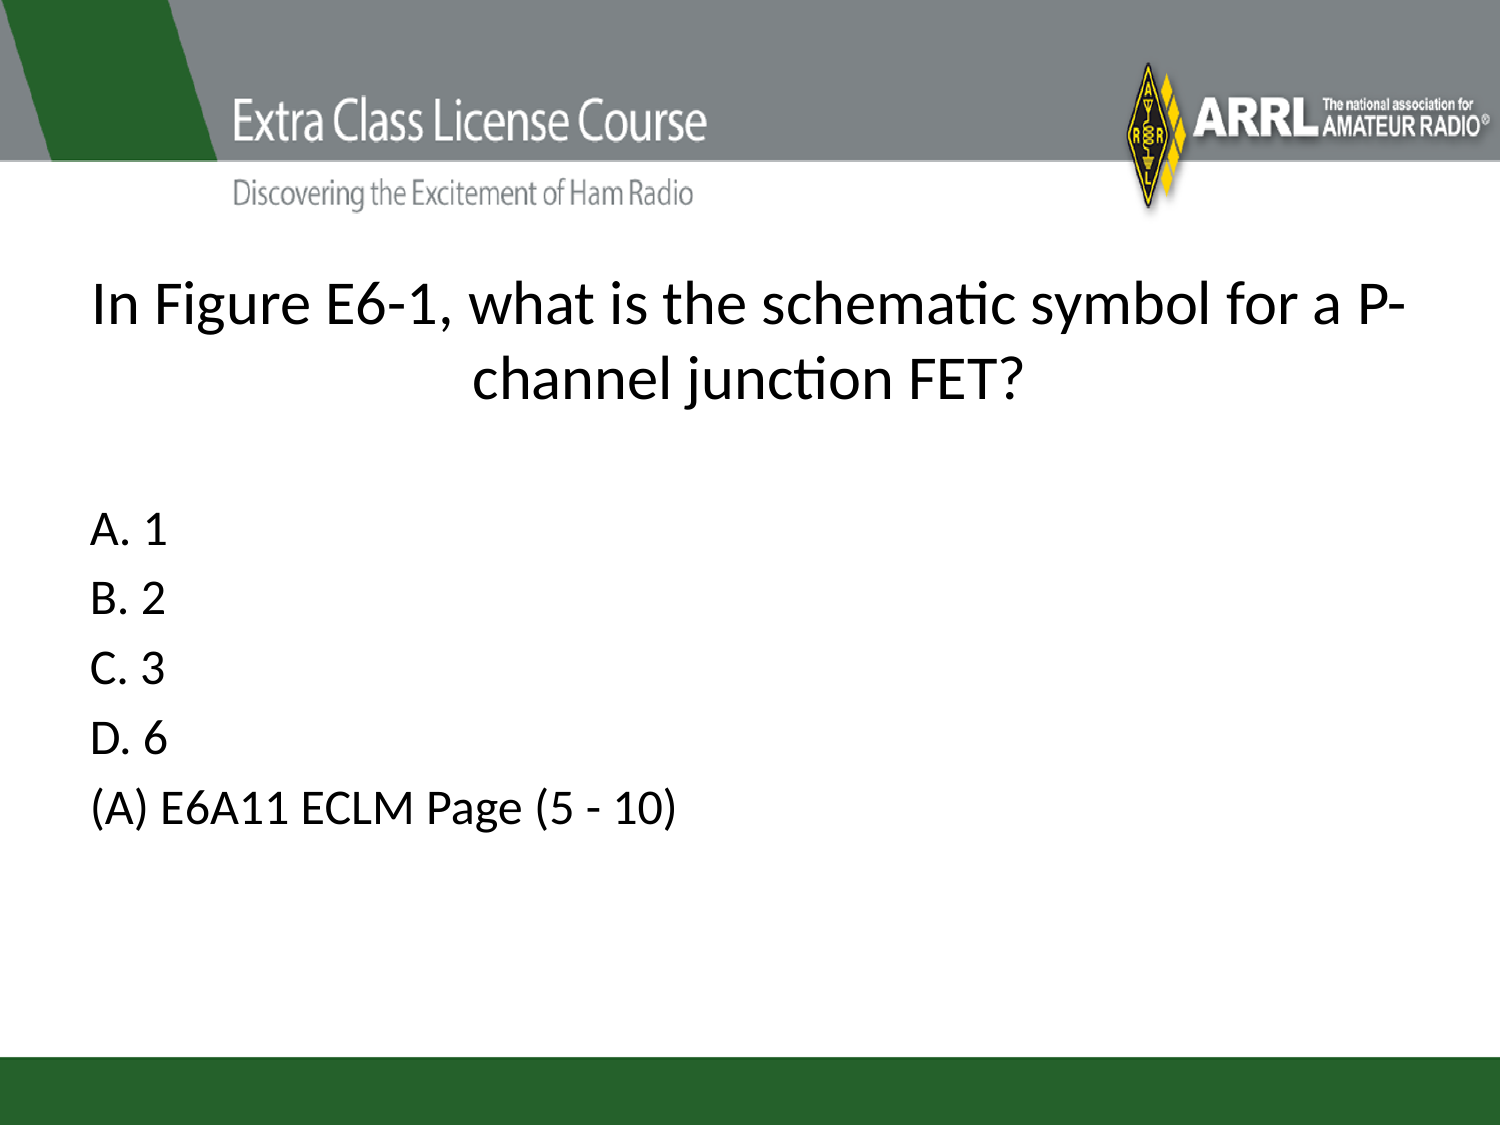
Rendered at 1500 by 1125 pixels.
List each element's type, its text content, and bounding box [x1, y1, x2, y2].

title In Figure E6-1, what is the schematic symbol for a P-channel junction FET? [75, 254, 1425, 435]
list A. 1 B. 2 C. 3 D. 6 (A) E6A11 ECLM Page (5 - 10) [75, 487, 1425, 1005]
picture [0, 0, 1500, 1125]
